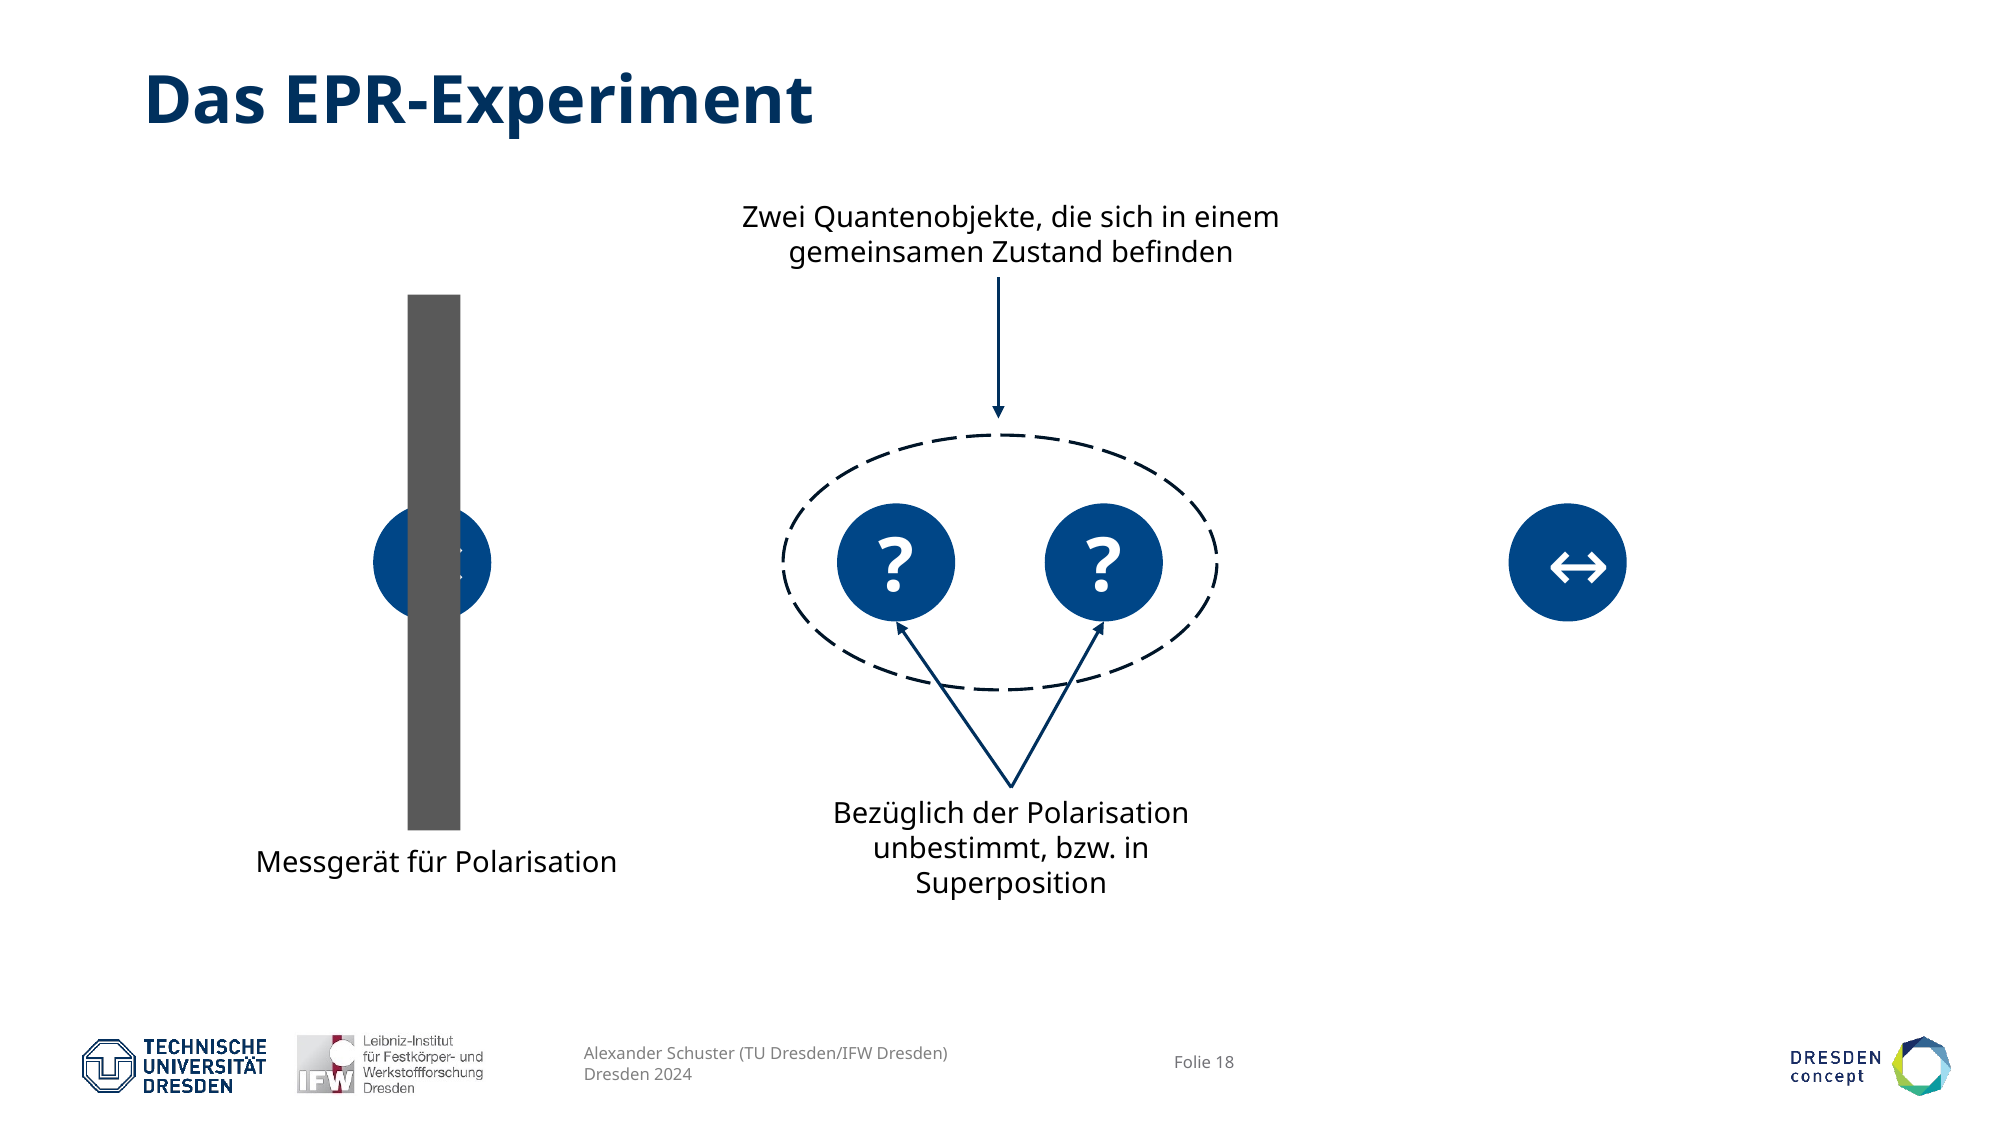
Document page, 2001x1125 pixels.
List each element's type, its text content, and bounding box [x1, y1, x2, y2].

title Das EPR-Experiment [143, 56, 1880, 169]
text_box [782, 434, 1218, 676]
text_box [407, 293, 461, 503]
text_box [1012, 621, 1104, 788]
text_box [1508, 503, 1627, 622]
picture [294, 1032, 486, 1096]
picture [82, 1039, 266, 1093]
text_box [373, 503, 492, 622]
picture [1791, 1036, 1951, 1096]
text_box [407, 622, 461, 831]
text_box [1044, 503, 1163, 622]
text_box Messgerät für Polarisation [234, 836, 639, 887]
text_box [837, 503, 956, 622]
text_box Zwei Quantenobjekte, die sich in einem gemeinsamen Zustand befinden [666, 191, 1356, 276]
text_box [896, 621, 1012, 788]
text_box Bezüglich der Polarisation unbestimmt, bzw. in Superposition [816, 787, 1206, 908]
